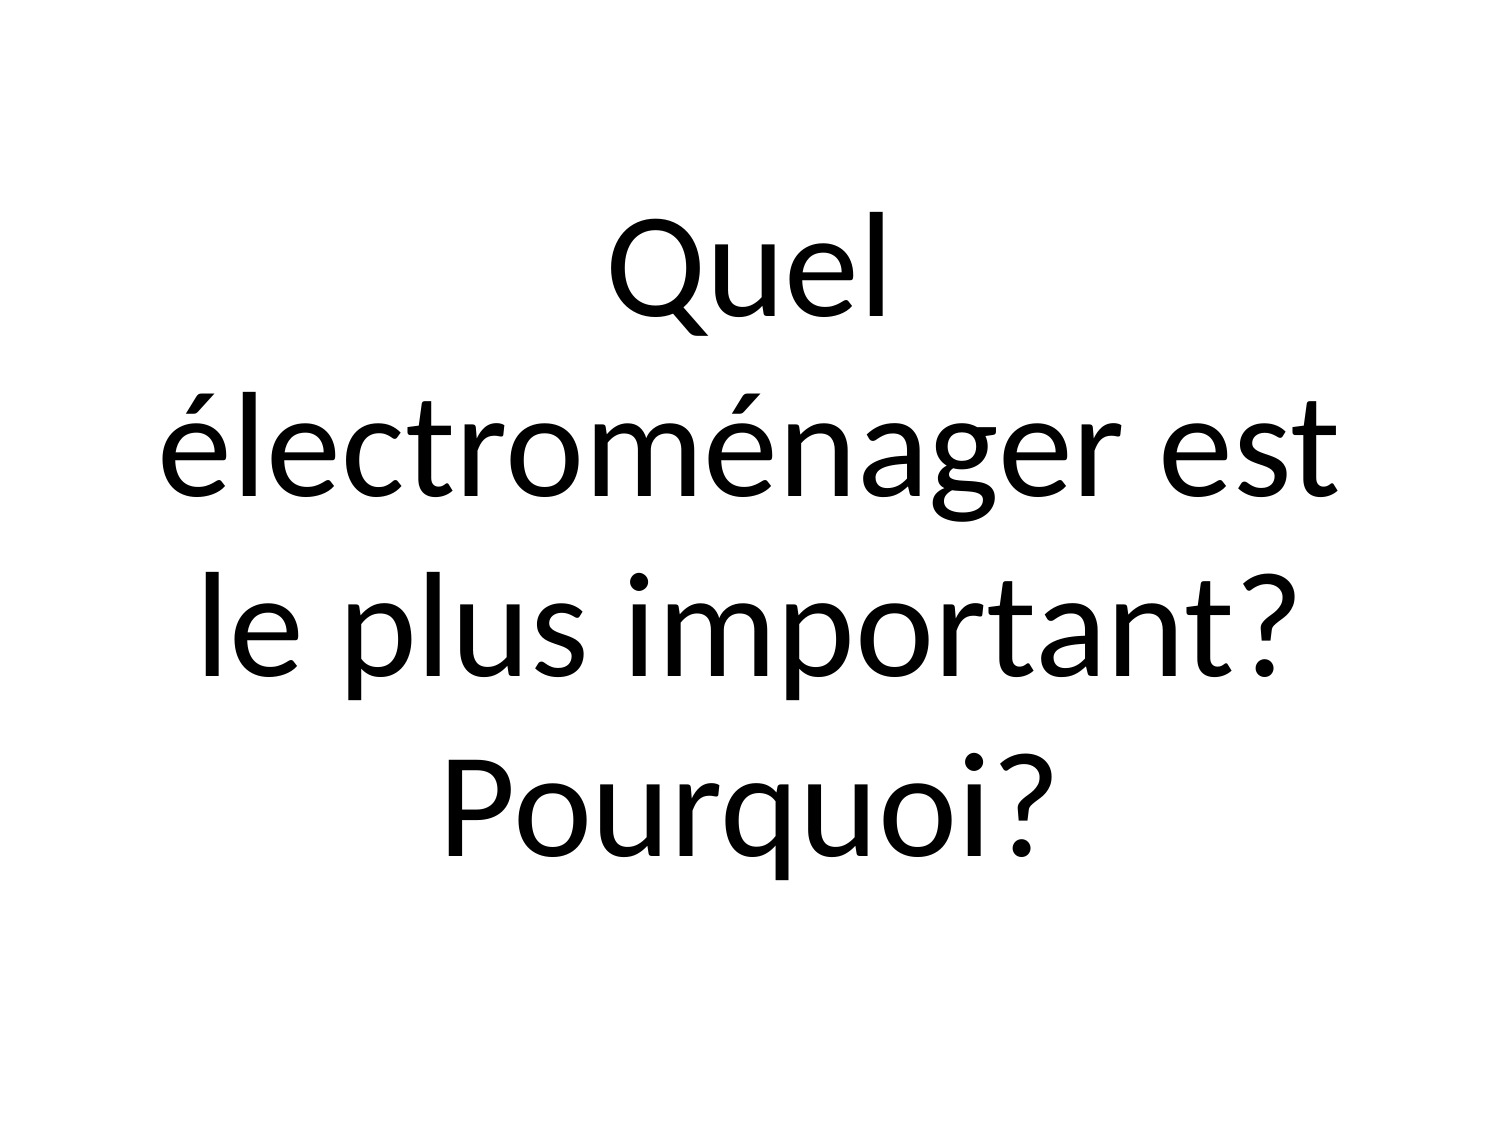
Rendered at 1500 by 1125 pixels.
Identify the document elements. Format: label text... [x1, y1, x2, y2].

title Quel électroménager est le plus important? Pourquoi? [112, 330, 1388, 723]
